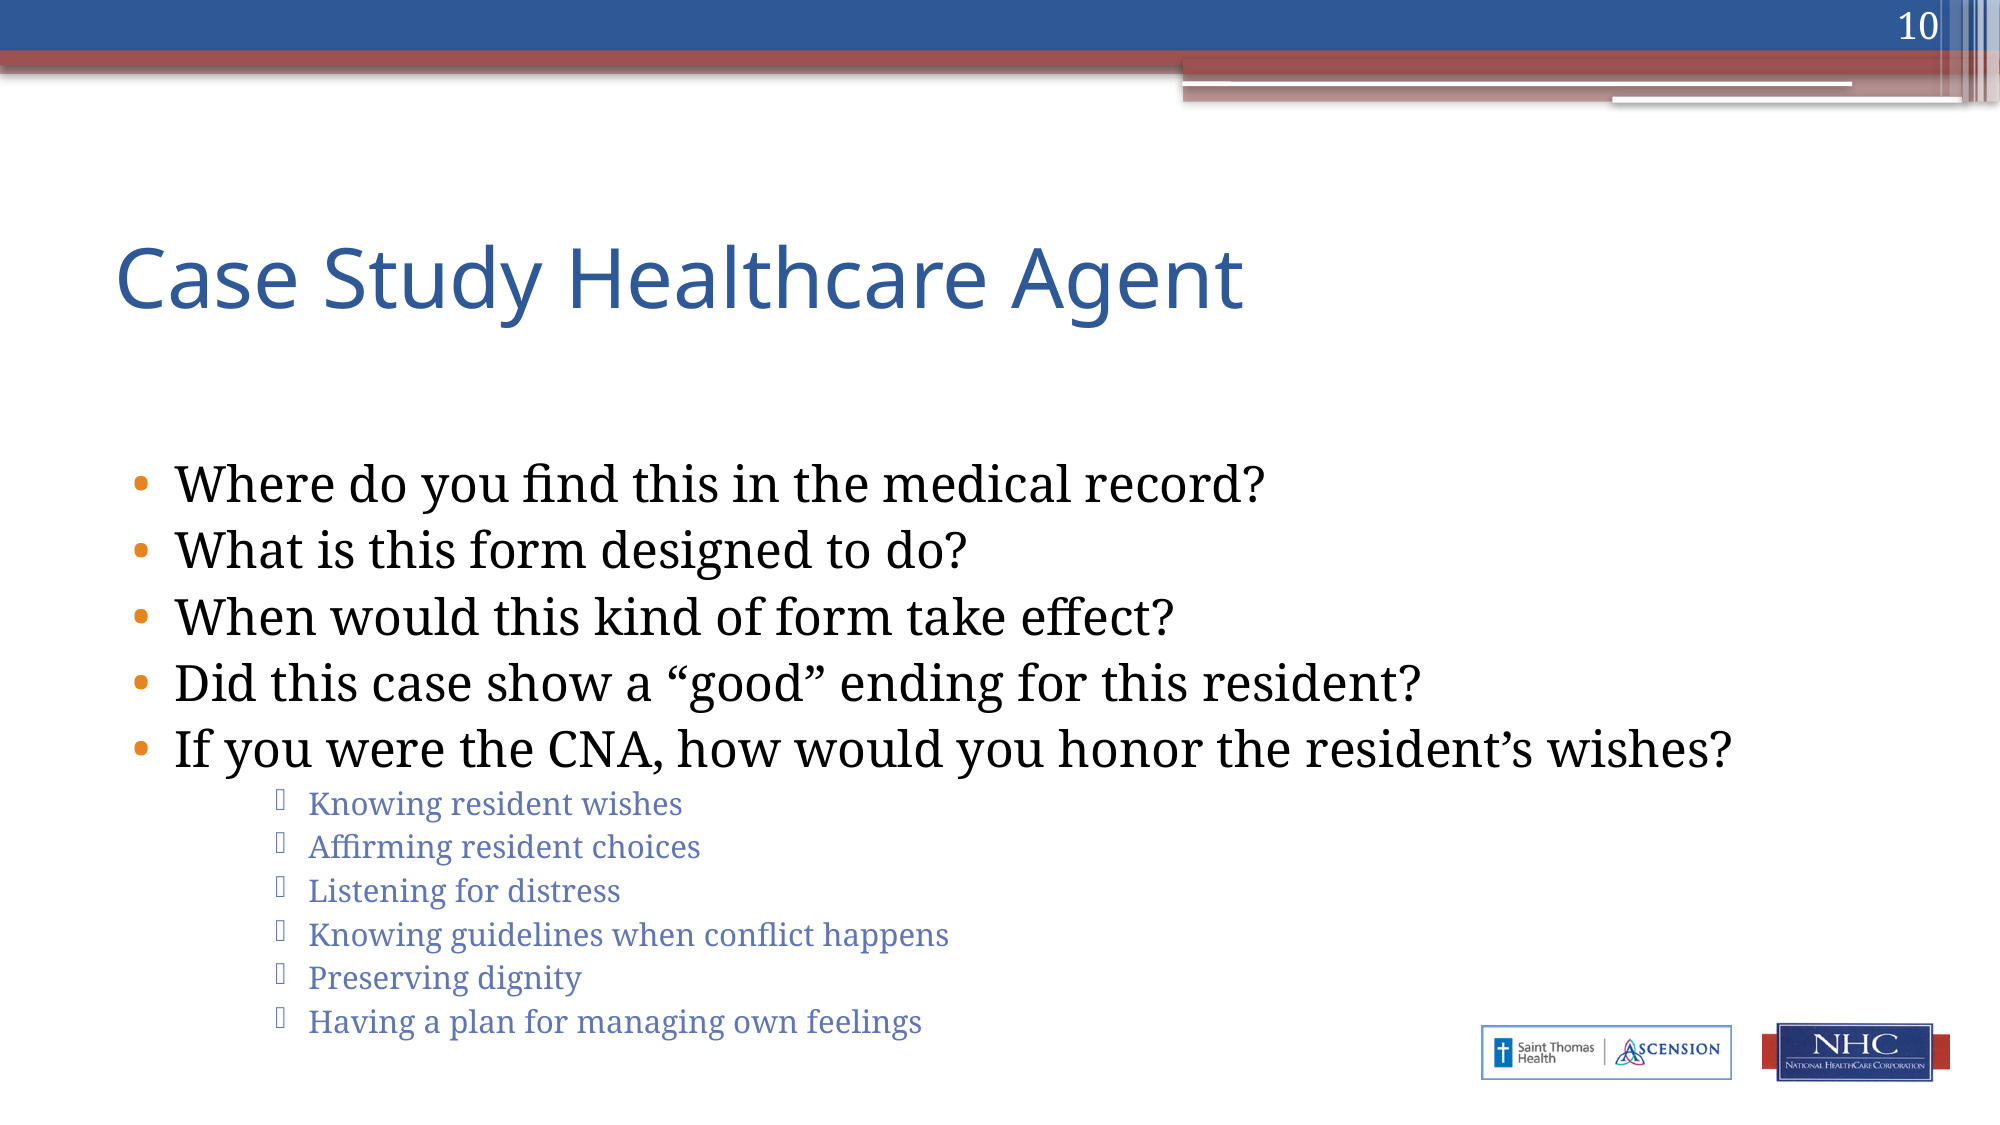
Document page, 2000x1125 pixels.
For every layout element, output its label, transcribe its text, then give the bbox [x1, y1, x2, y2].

slide_number 10 [1787, 0, 1955, 61]
title Case Study Healthcare Agent [99, 187, 1900, 363]
picture [1481, 1025, 1732, 1081]
list Where do you find this in the medical record? What is this form designed to do? When would this kind of form take effect? Did this case show a “good” ending for this resident? If you were the CNA, how would you honor the resident’s wishes? Knowing resident wishes Affirming resident choices Listening for distress Knowing guidelines when conflict happens Preserving dignity Having a plan for managing own feelings [99, 368, 1900, 1079]
picture [1761, 1012, 1950, 1089]
